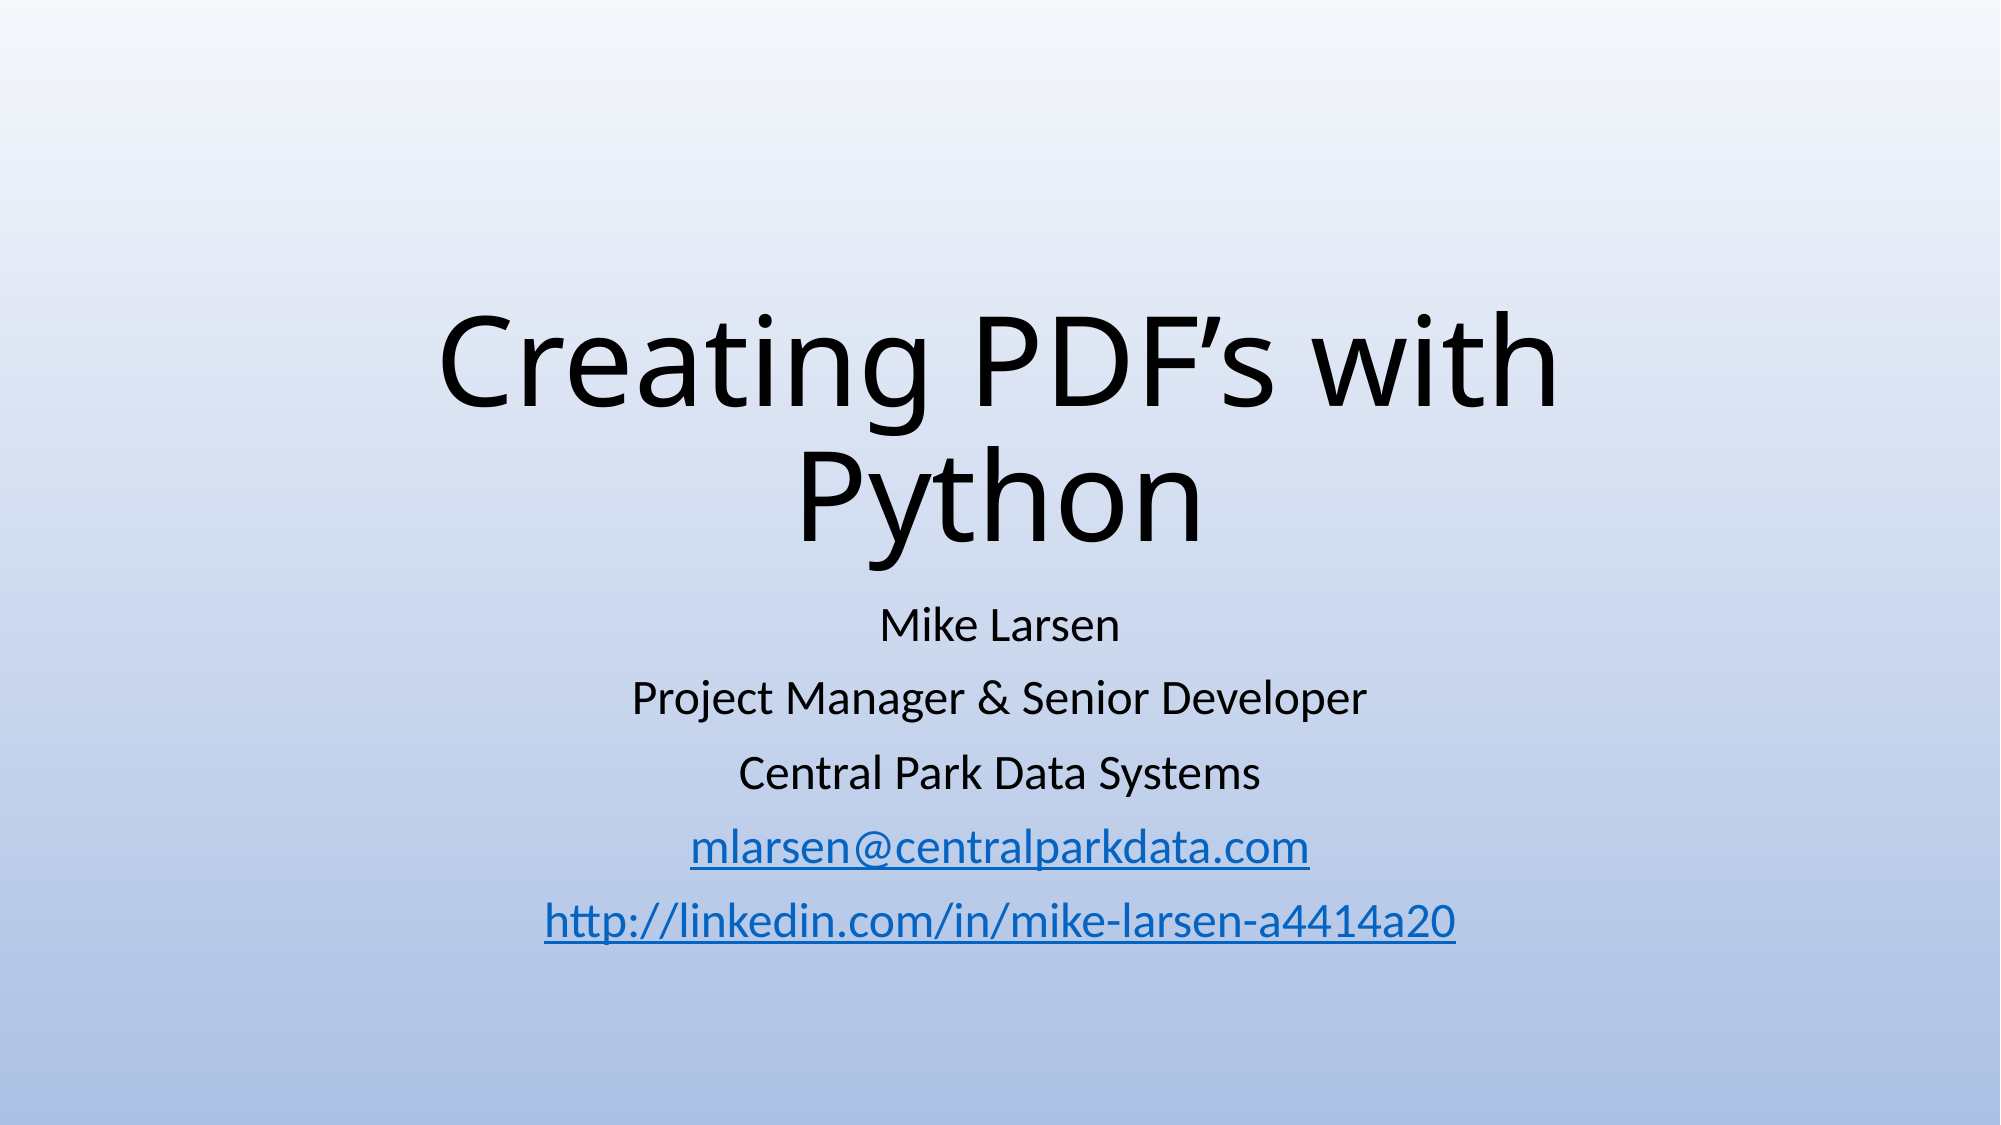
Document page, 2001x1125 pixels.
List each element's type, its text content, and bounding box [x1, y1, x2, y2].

subtitle Mike Larsen Project Manager & Senior Developer Central Park Data Systems mlarsen@centralparkdata.com http://linkedin.com/in/mike-larsen-a4414a20 [249, 590, 1750, 959]
title Creating PDF’s with Python [249, 184, 1750, 576]
